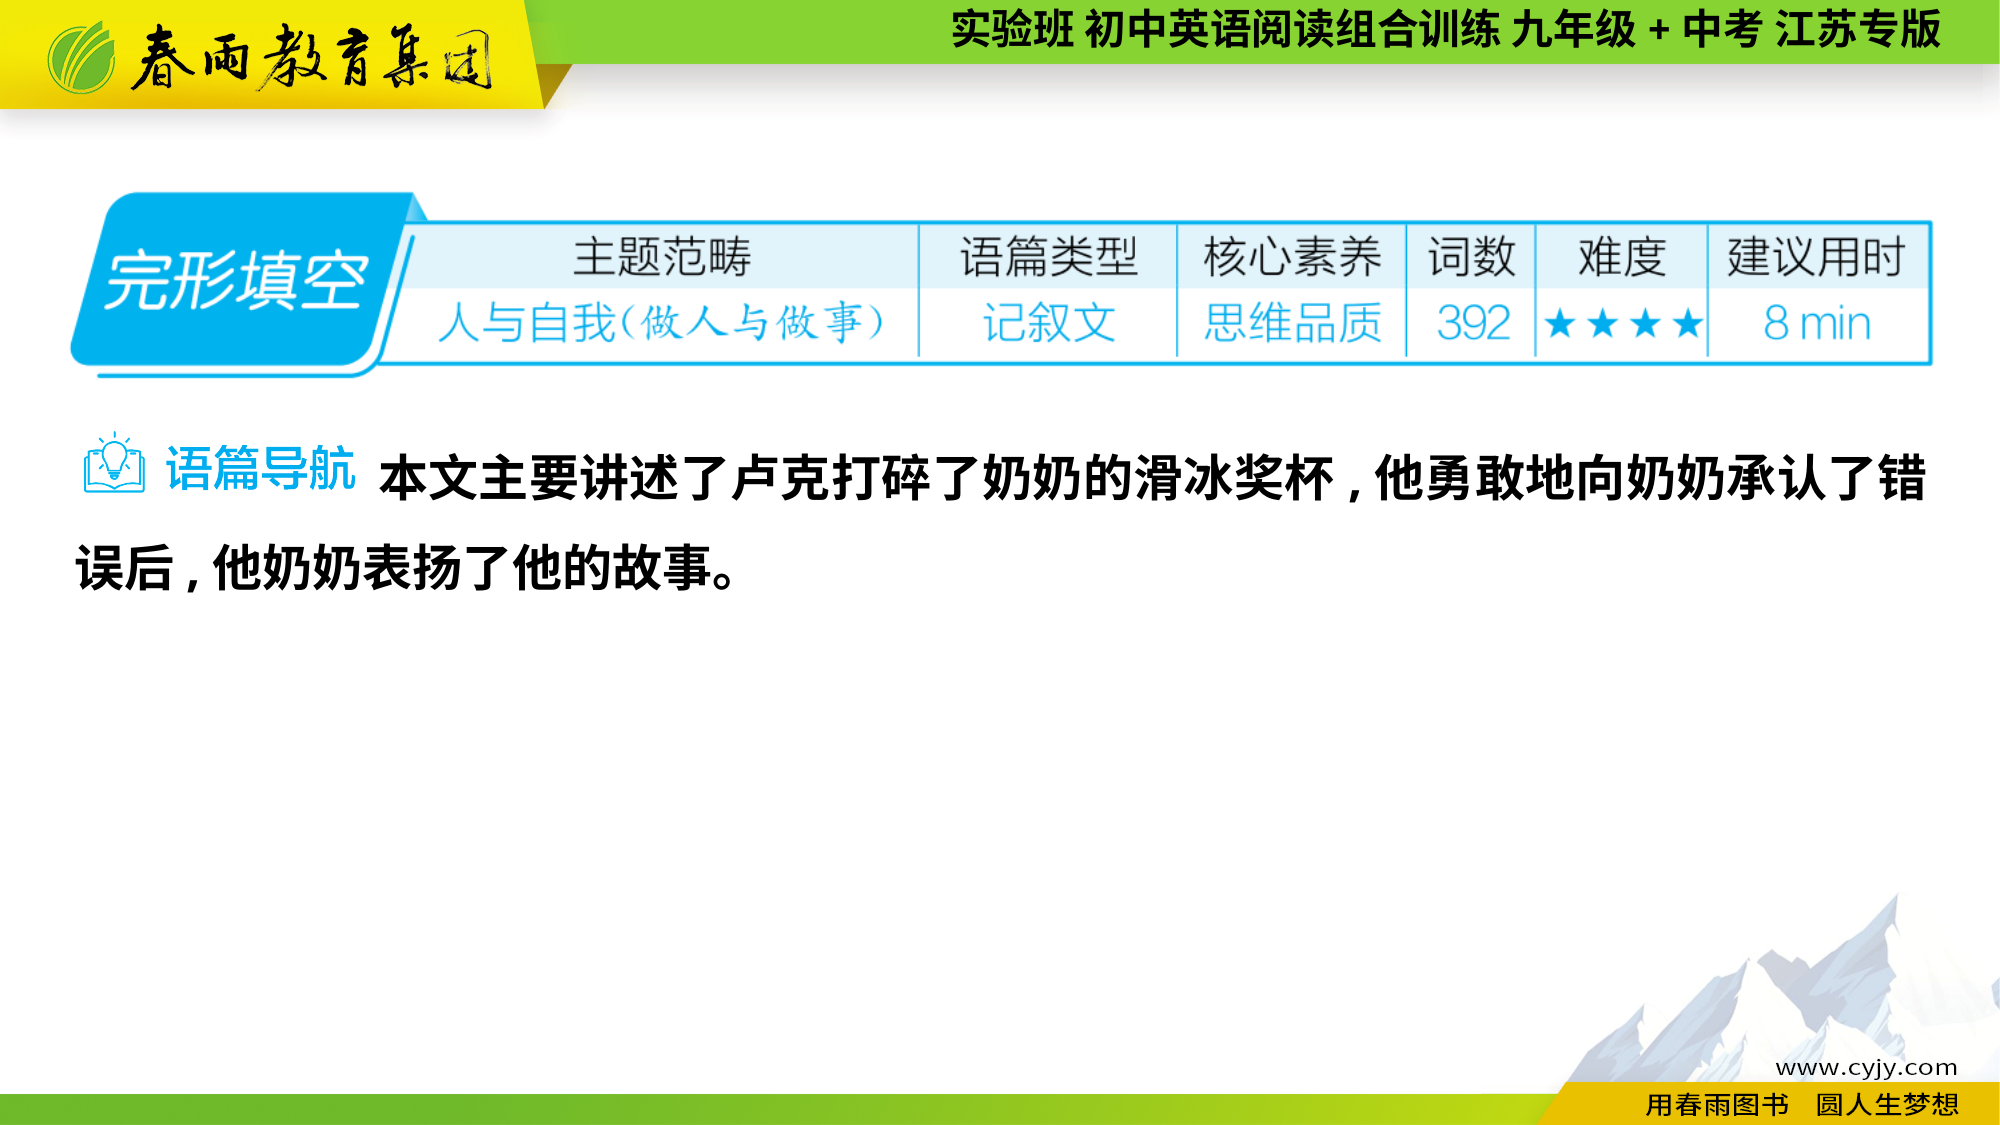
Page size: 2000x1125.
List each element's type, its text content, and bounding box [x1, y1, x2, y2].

list 本文主要讲述了卢克打碎了奶奶的滑冰奖杯,他勇敢地向奶奶承认了错误后,他奶奶表扬了他的故事。 [59, 409, 1944, 595]
picture [0, 0, 2000, 1125]
